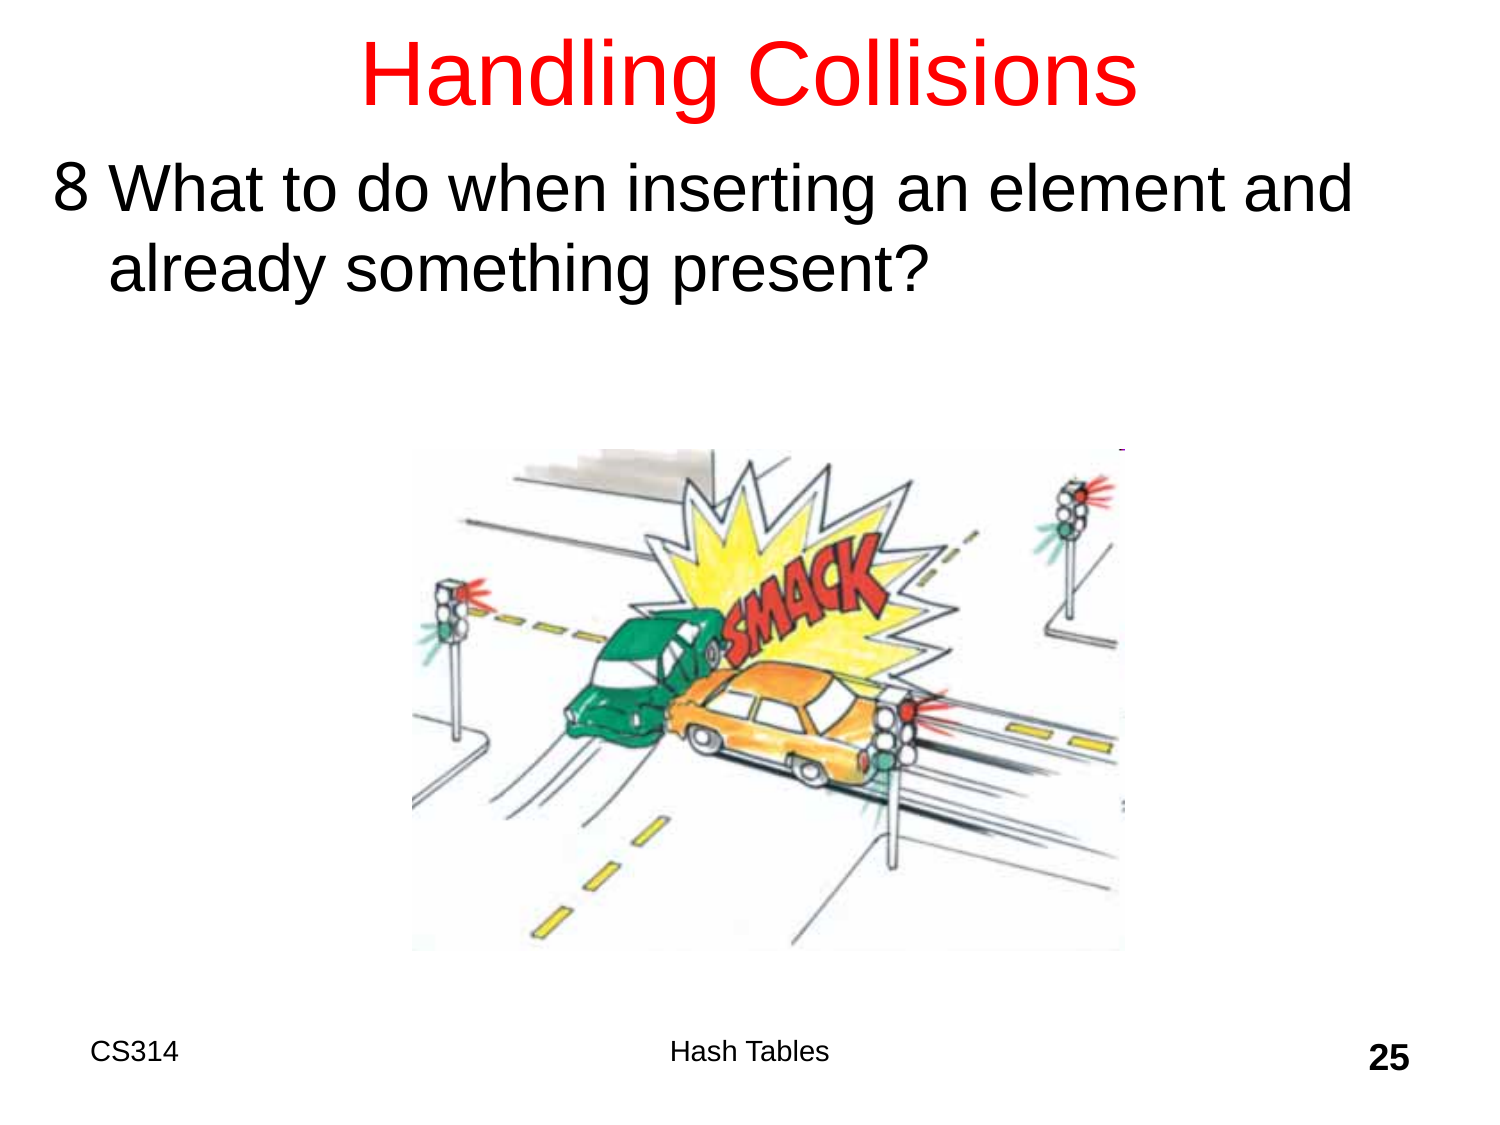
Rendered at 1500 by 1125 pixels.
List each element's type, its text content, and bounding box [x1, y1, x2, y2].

slide_number CS314 [74, 1038, 451, 1101]
slide_number 25 [1112, 1038, 1426, 1101]
picture [412, 449, 1126, 951]
title Handling Collisions [112, 0, 1388, 137]
list What to do when inserting an element and already something present? [37, 137, 1463, 1038]
footer Hash Tables [462, 1038, 1038, 1101]
